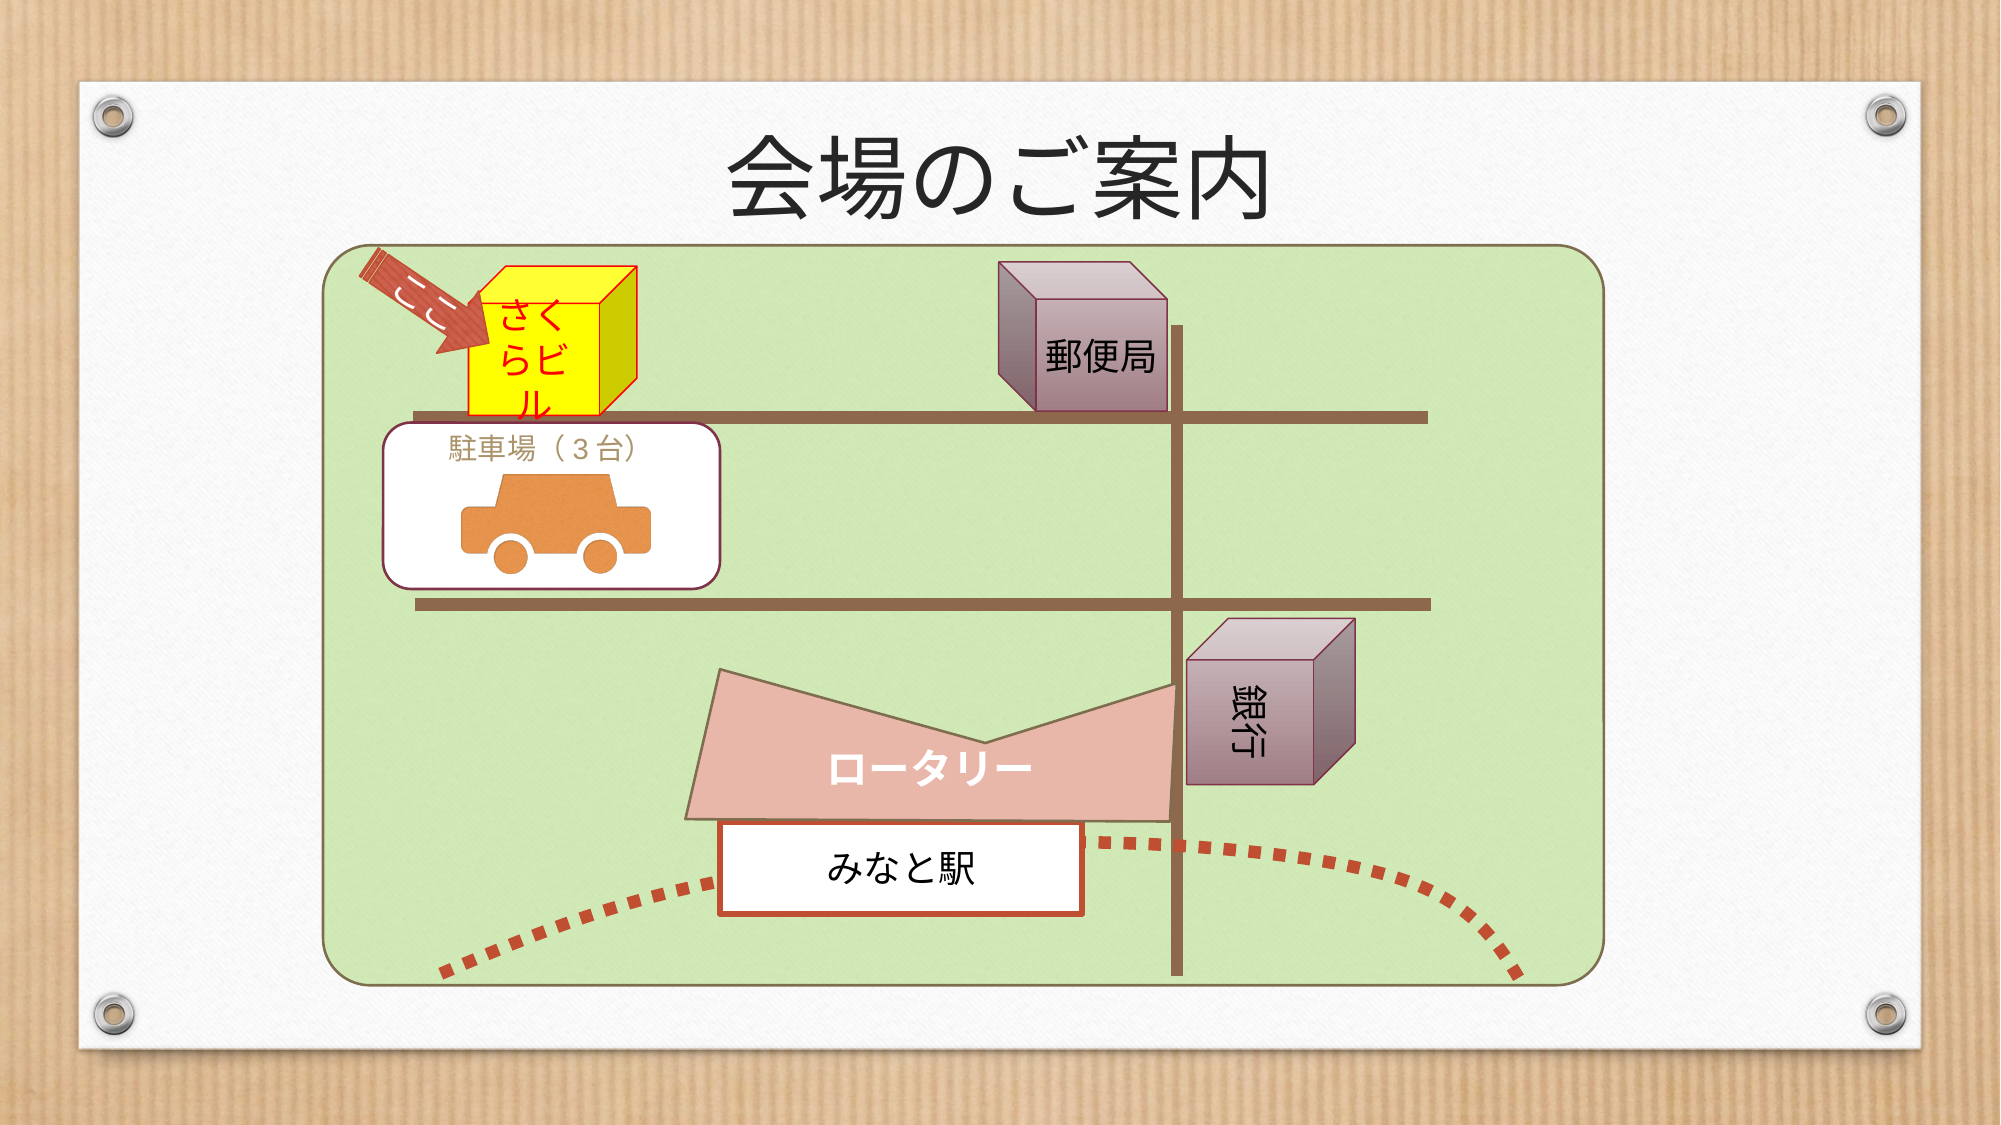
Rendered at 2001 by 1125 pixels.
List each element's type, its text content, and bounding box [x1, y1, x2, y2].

picture [0, 0, 2001, 1125]
title 会場のご案内 [212, 90, 1788, 262]
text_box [322, 244, 1605, 986]
